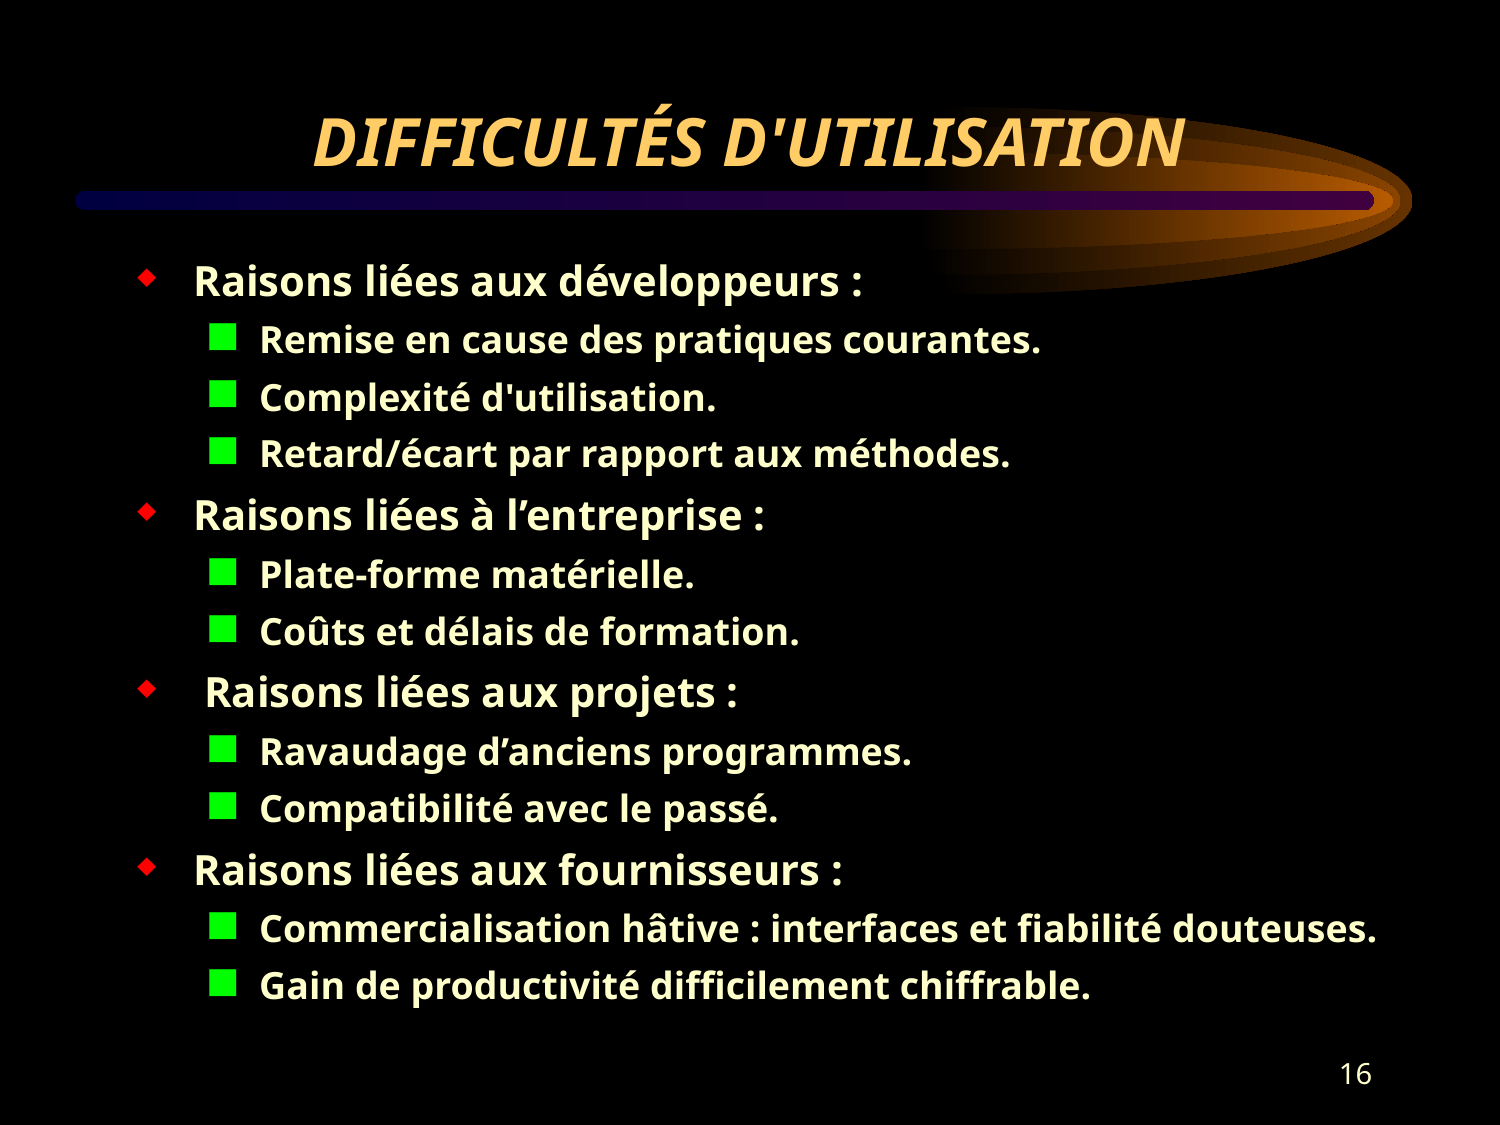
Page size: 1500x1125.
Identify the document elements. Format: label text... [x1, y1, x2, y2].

list Raisons liées aux développeurs : Remise en cause des pratiques courantes. Complexité d'utilisation. Retard/écart par rapport aux méthodes. Raisons liées à l’entreprise : Plate-forme matérielle. Coûts et délais de formation. Raisons liées aux projets : Ravaudage d’anciens programmes. Compatibilité avec le passé. Raisons liées aux fournisseurs : Commercialisation hâtive : interfaces et fiabilité douteuses. Gain de productivité difficilement chiffrable. [121, 241, 1398, 989]
title DIFFICULTÉS D'UTILISATION [112, 67, 1388, 256]
slide_number 16 [1074, 1037, 1388, 1113]
